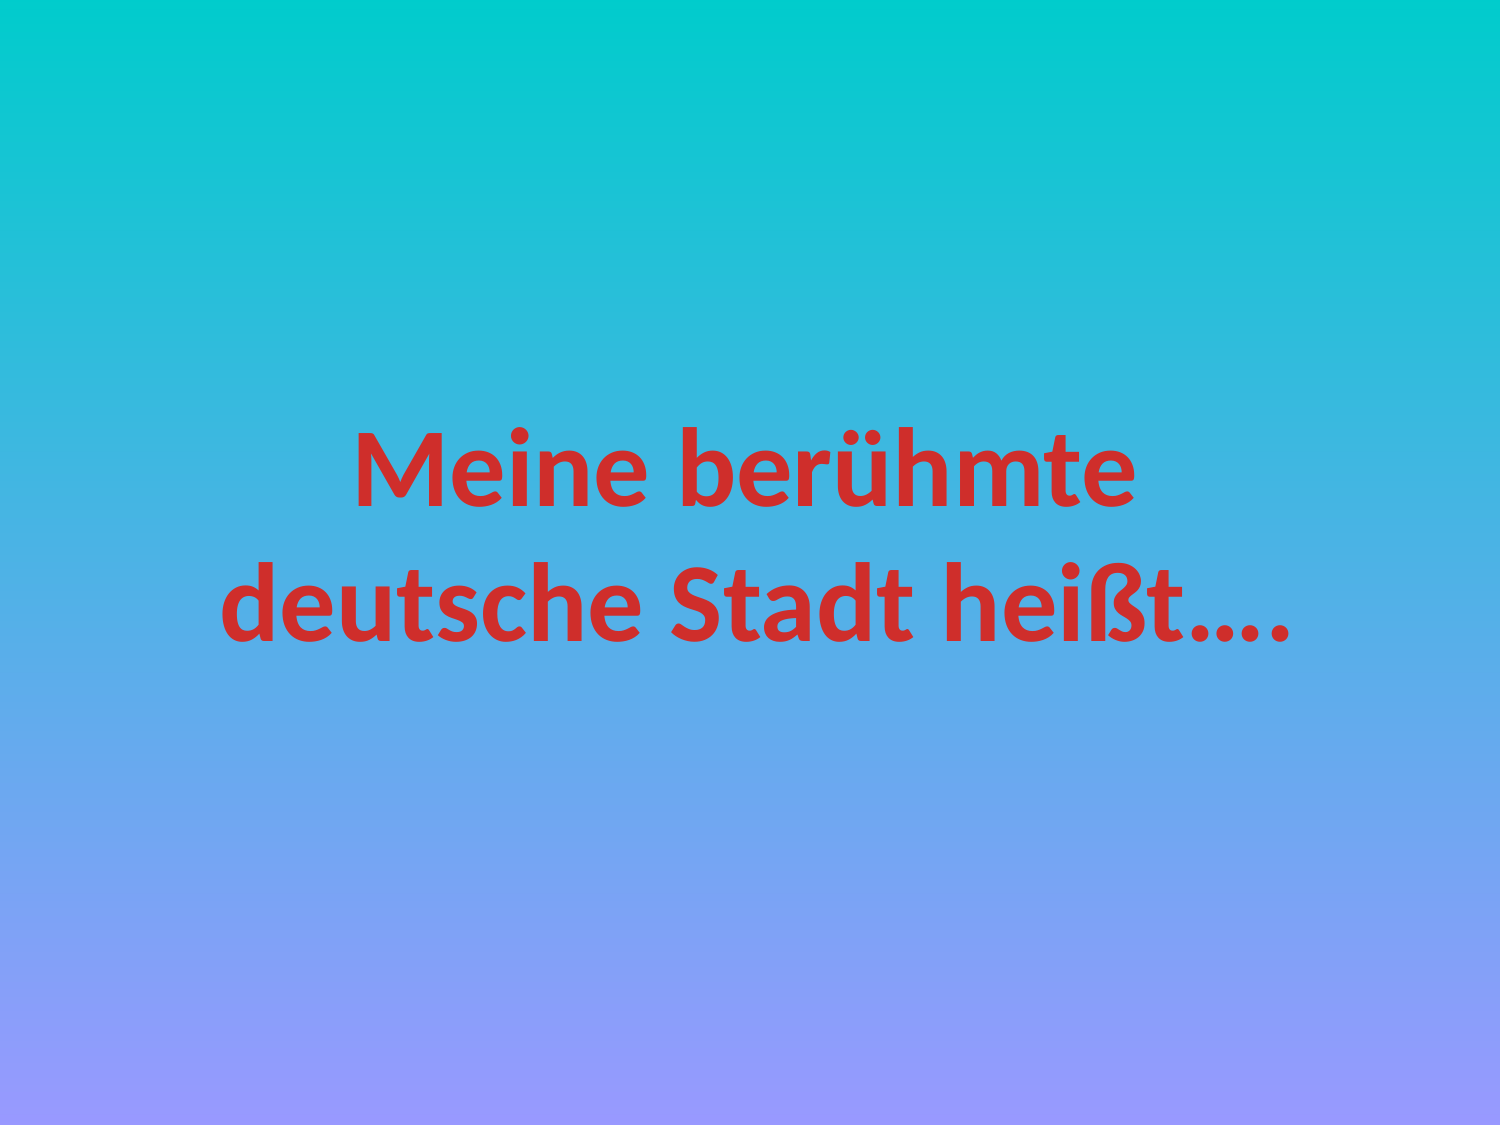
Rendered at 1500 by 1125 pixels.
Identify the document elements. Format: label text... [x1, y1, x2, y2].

text_box Meine berühmte deutsche Stadt heißt…. [204, 386, 1312, 672]
